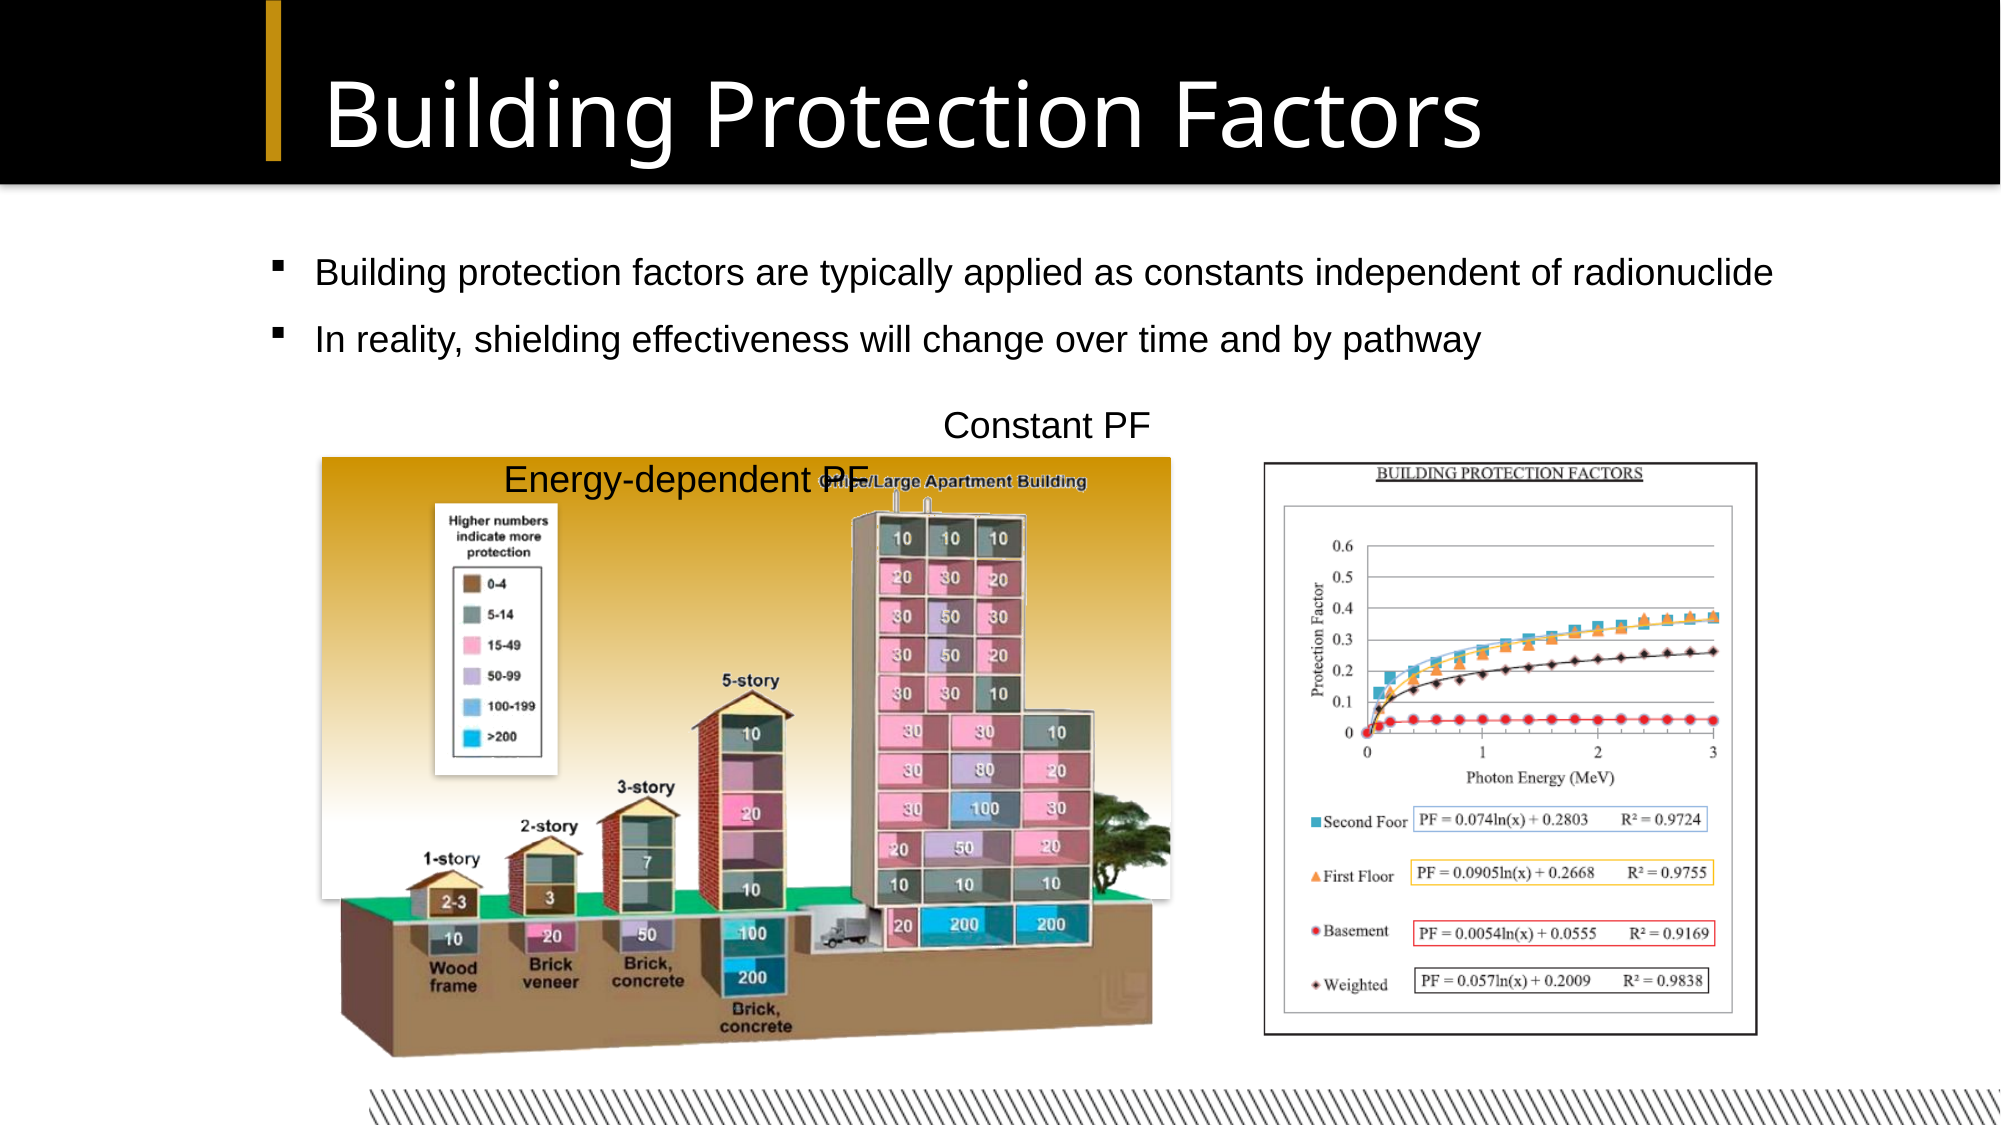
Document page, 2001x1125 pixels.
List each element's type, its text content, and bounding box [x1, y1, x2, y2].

text_box Constant PF Energy-dependent PF [322, 392, 1874, 521]
title Building Protection Factors [322, 56, 1717, 142]
text_box Building protection factors are typically applied as constants independent of radionuclide In reality, shielding effectiveness will change over time and by pathway [269, 239, 1822, 368]
picture [1259, 455, 1764, 1042]
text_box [321, 456, 1171, 1077]
